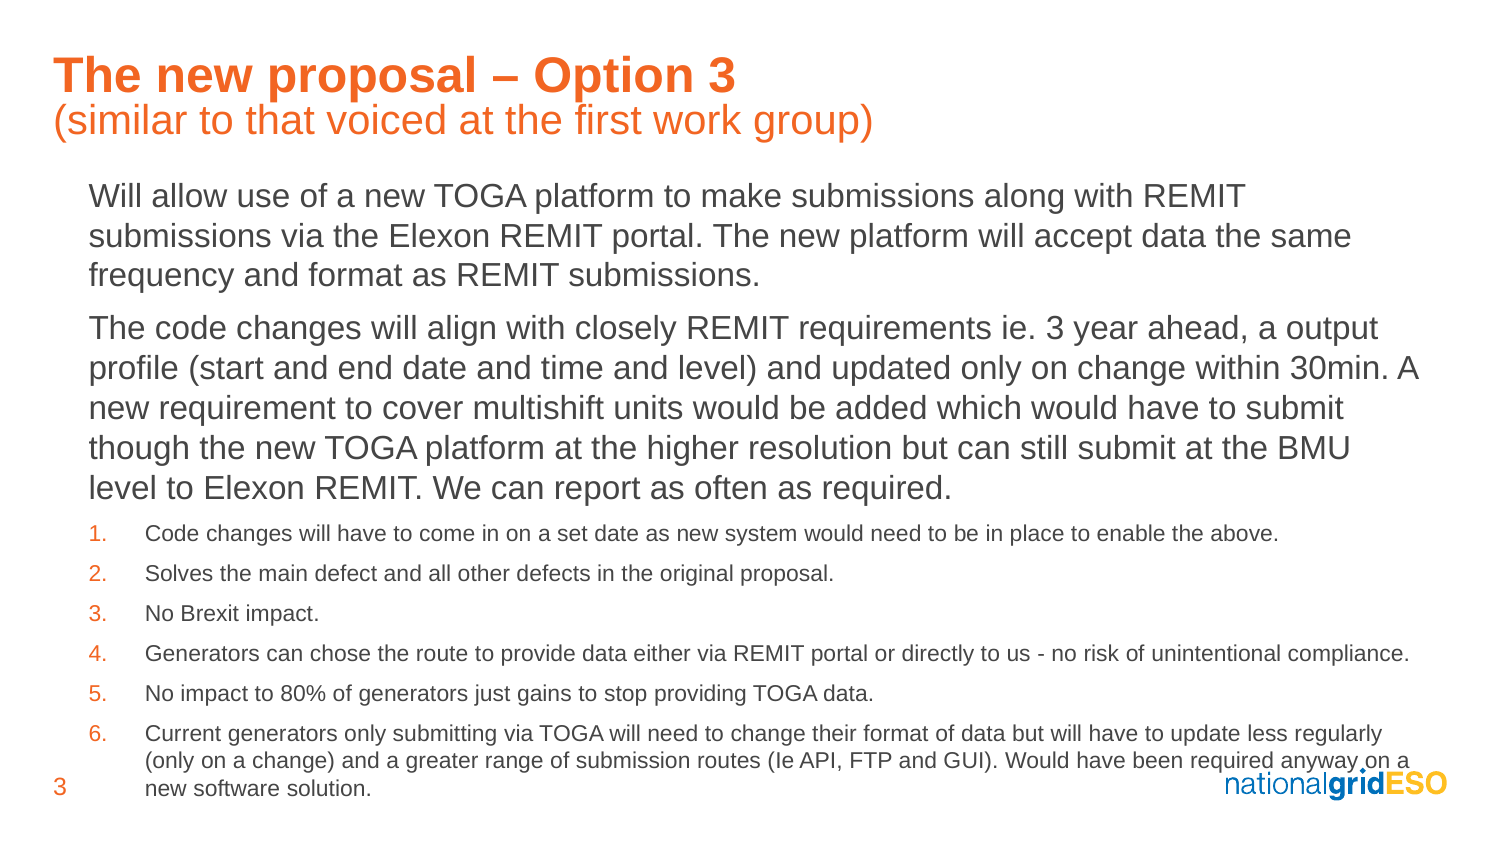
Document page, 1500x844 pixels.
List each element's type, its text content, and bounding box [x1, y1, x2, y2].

title The new proposal – Option 3 (similar to that voiced at the first work group) [53, 54, 1447, 103]
list Will allow use of a new TOGA platform to make submissions along with REMIT submissions via the Elexon REMIT portal. The new platform will accept data the same frequency and format as REMIT submissions. The code changes will align with closely REMIT requirements ie. 3 year ahead, a output profile (start and end date and time and level) and updated only on change within 30min. A new requirement to cover multishift units would be added which would have to submit though the new TOGA platform at the higher resolution but can still submit at the BMU level to Elexon REMIT. We can report as often as required. Code changes will have to come in on a set date as new system would need to be in place to enable the above. Solves the main defect and all other defects in the original proposal. No Brexit impact. Generators can chose the route to provide data either via REMIT portal or directly to us - no risk of unintentional compliance. No impact to 80% of generators just gains to stop providing TOGA data. Current generators only submitting via TOGA will need to change their format of data but will have to update less regularly (only on a change) and a greater range of submission routes (Ie API, FTP and GUI). Would have been required anyway on a new software solution. [88, 173, 1424, 808]
